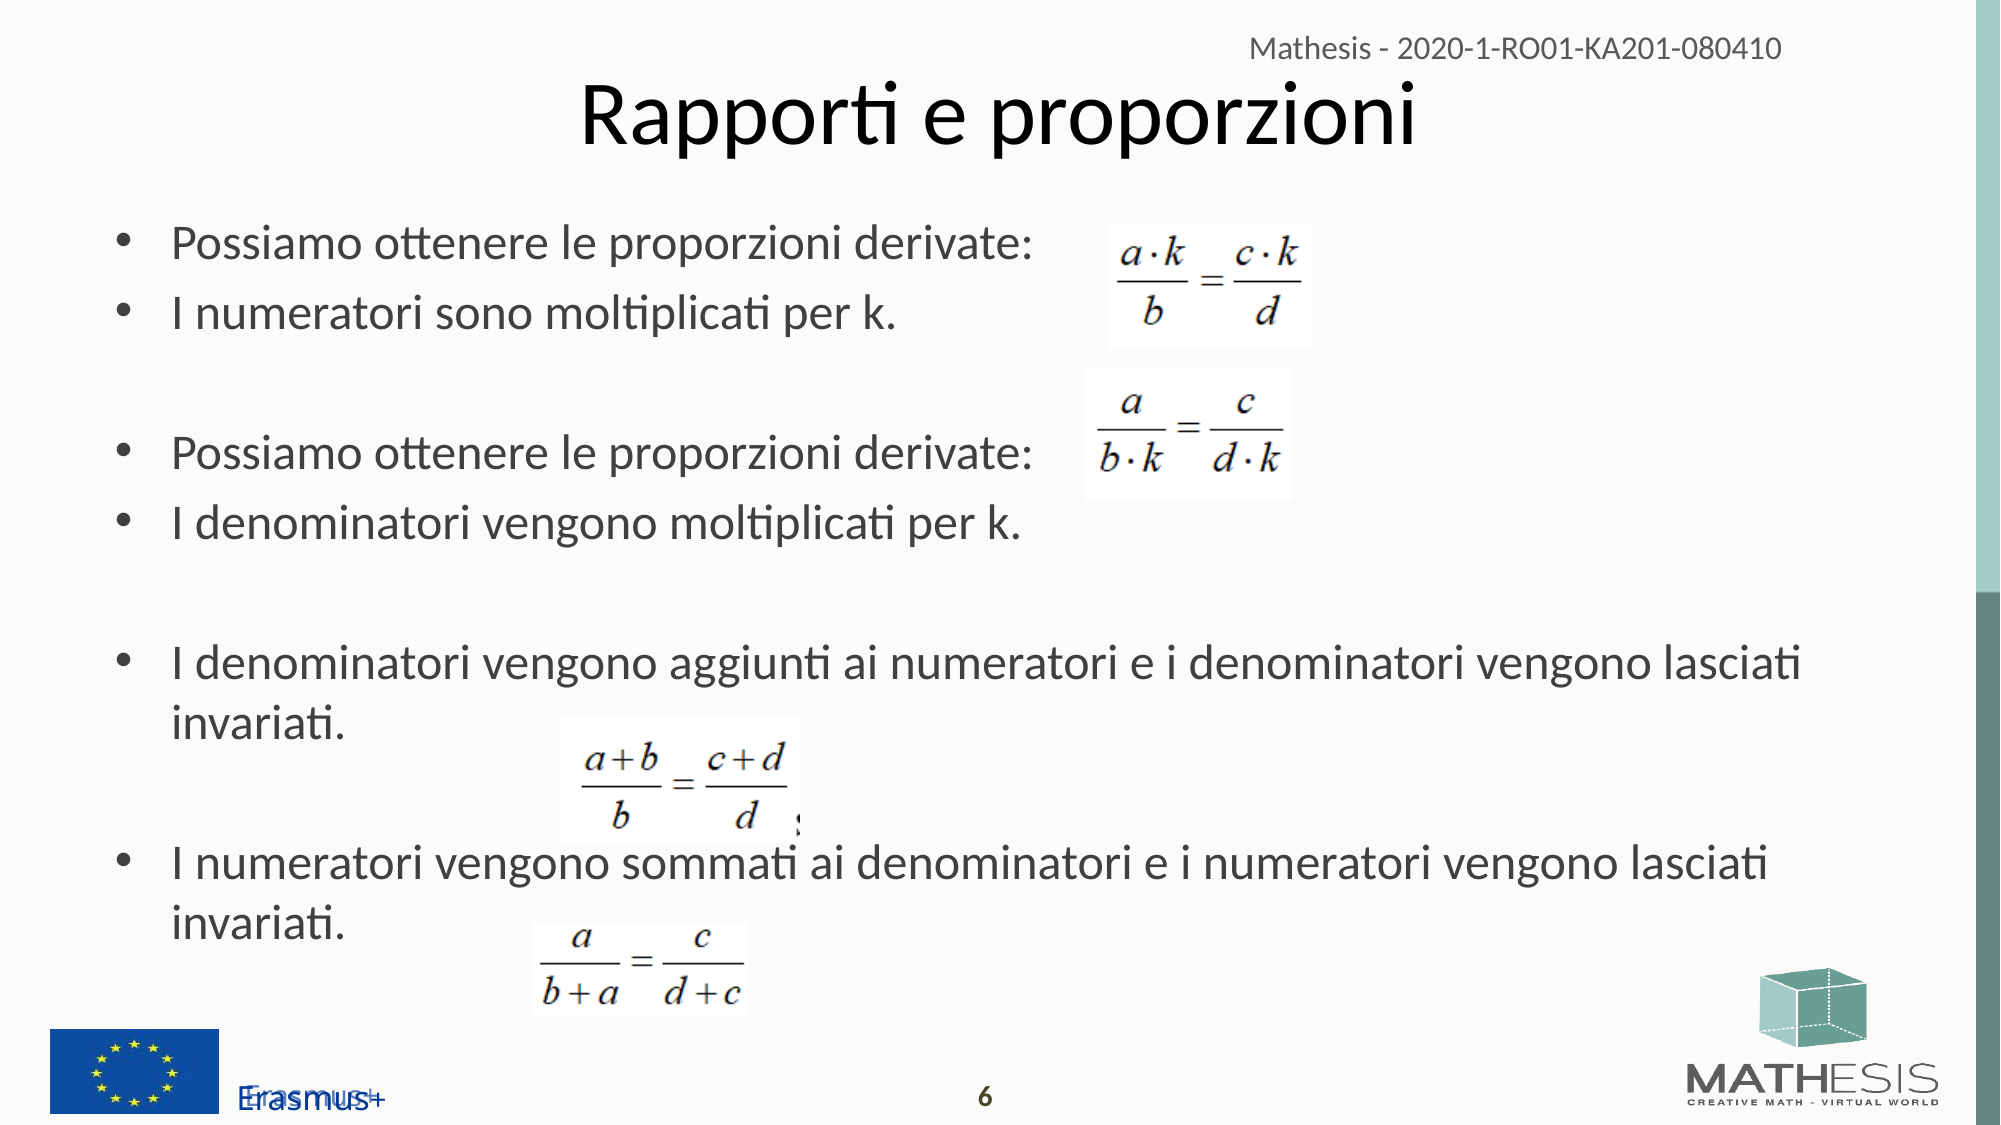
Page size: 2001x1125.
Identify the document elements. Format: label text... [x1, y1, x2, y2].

picture [1108, 223, 1311, 351]
picture [530, 922, 749, 1017]
picture [50, 1029, 219, 1114]
picture [1084, 367, 1294, 500]
title Rapporti e proporzioni [99, 45, 1900, 202]
picture [559, 715, 800, 843]
list Possiamo ottenere le proporzioni derivate: I numeratori sono moltiplicati per k. Possiamo ottenere le proporzioni derivate: I denominatori vengono moltiplicati per k. I denominatori vengono aggiunti ai numeratori e i denominatori vengono lasciati invariati. I numeratori vengono sommati ai denominatori e i numeratori vengono lasciati invariati. [99, 202, 1900, 945]
